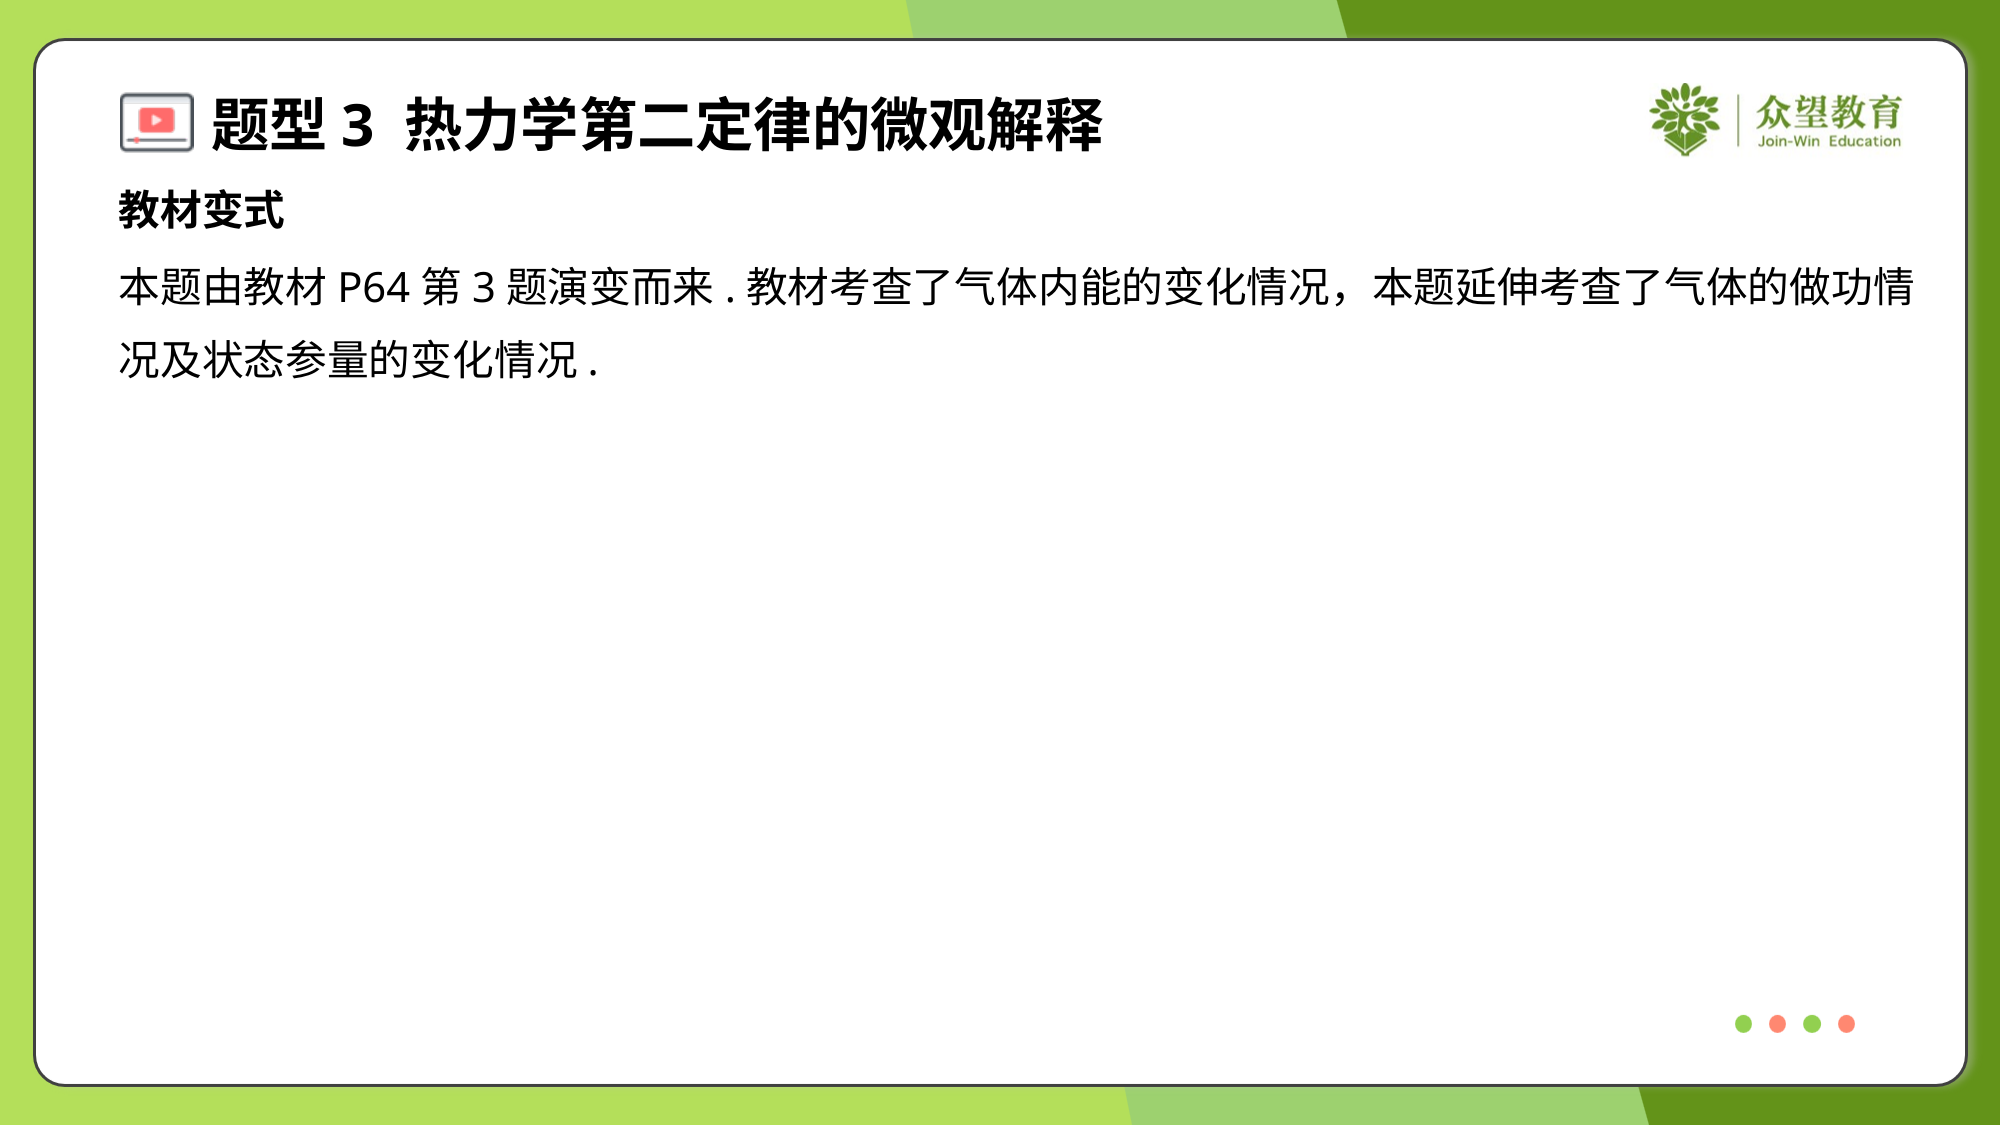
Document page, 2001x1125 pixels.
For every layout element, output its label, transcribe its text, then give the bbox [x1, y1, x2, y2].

picture [0, 0, 2000, 1125]
text_box 教材变式 本题由教材P64第3题演变而来.教材考查了气体内能的变化情况，本题延伸考查了气体的做功情 况及状态参量的变化情况. [118, 158, 1883, 377]
